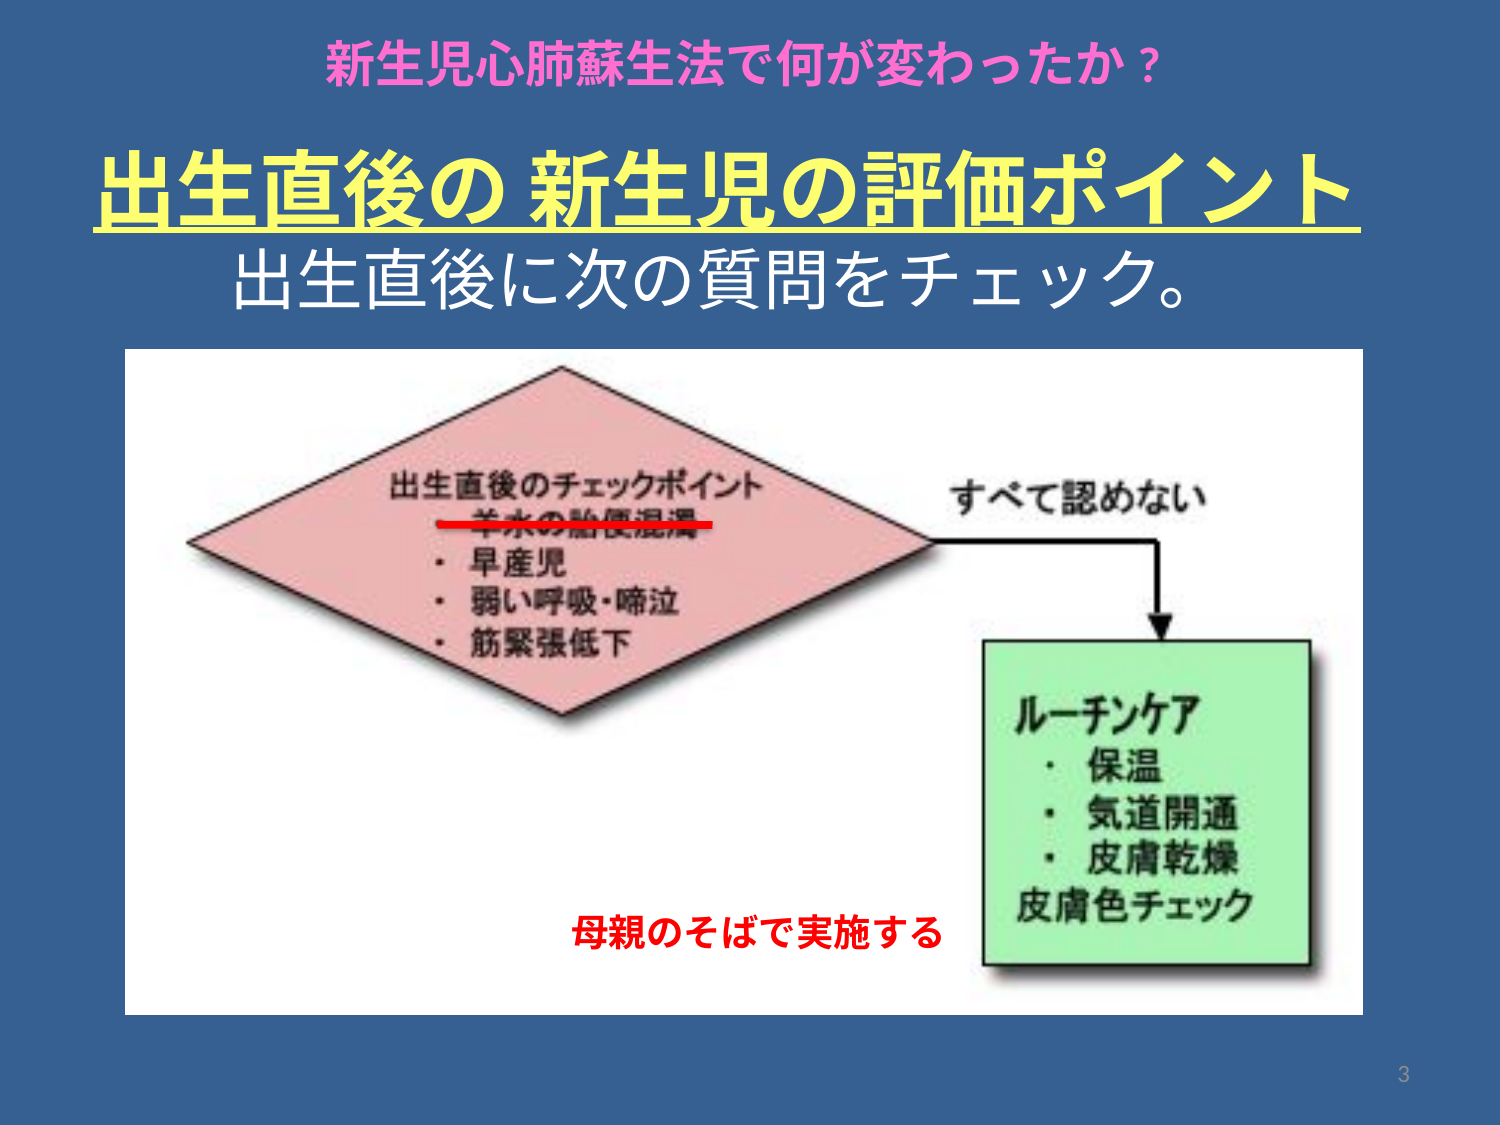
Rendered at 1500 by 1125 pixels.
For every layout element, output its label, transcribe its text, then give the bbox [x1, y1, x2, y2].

title 出生直後の 新生児の評価ポイント 出生直後に次の質問をチェック。 [24, 0, 1430, 625]
text_box 新生児心肺蘇生法で何が変わったか? [310, 24, 1176, 100]
picture [124, 349, 1363, 1016]
slide_number 3 [1074, 1042, 1425, 1103]
